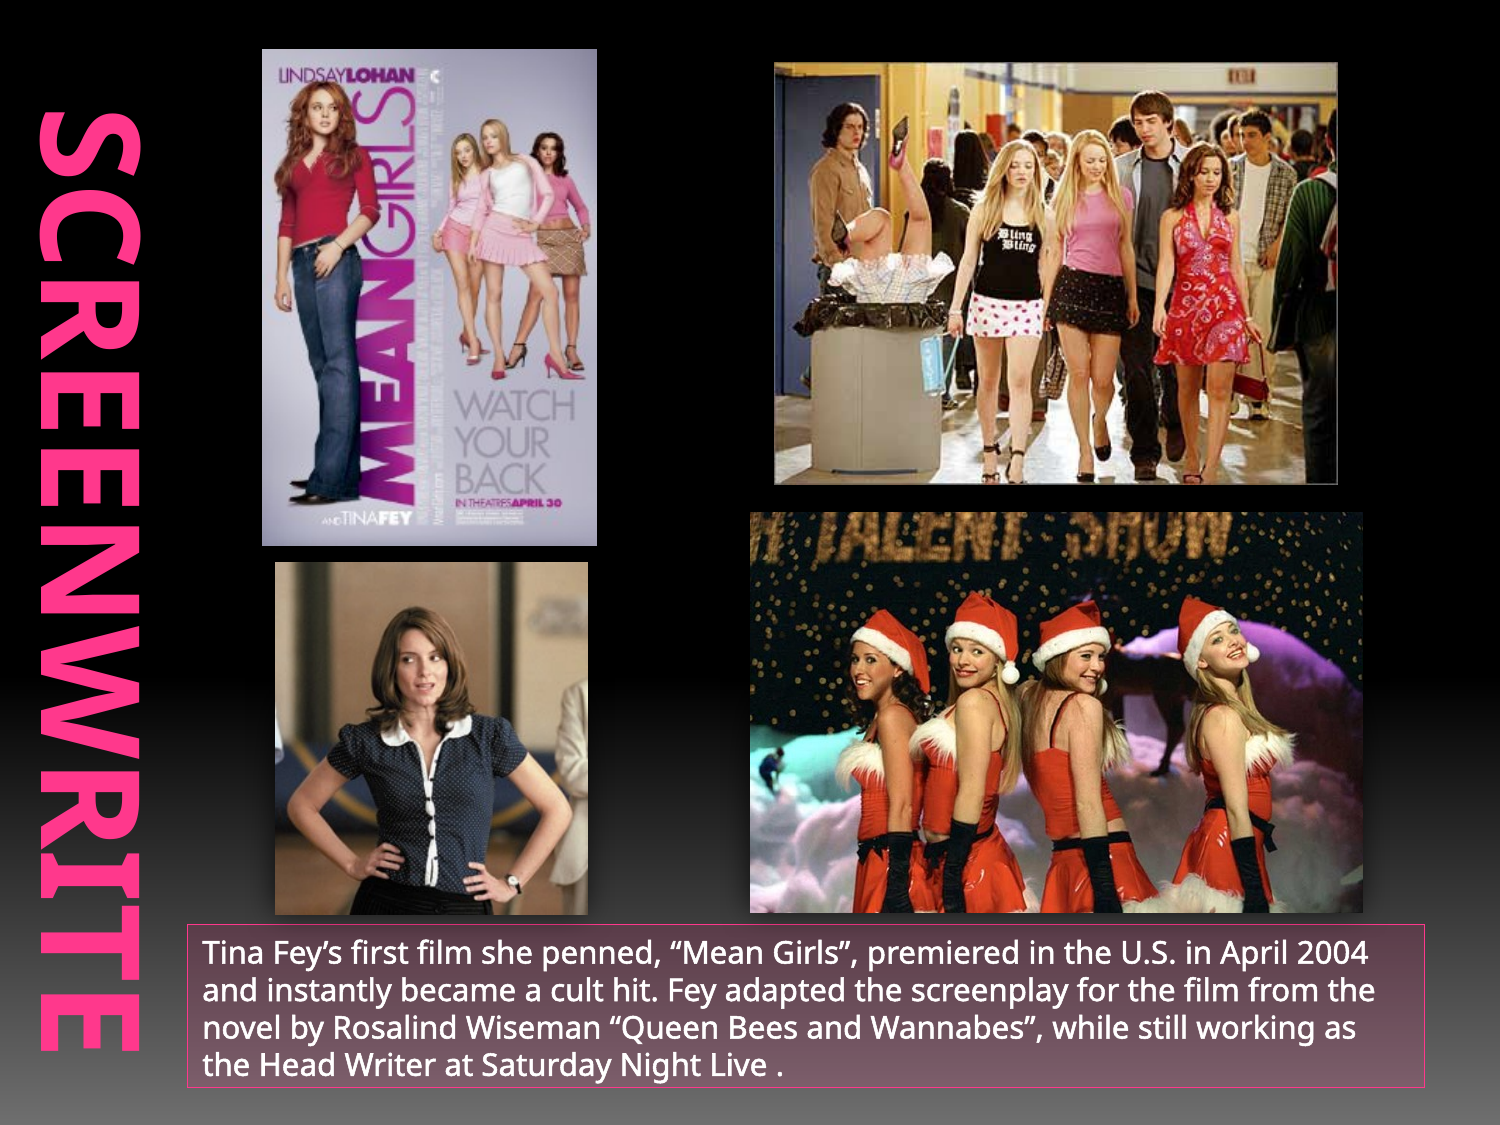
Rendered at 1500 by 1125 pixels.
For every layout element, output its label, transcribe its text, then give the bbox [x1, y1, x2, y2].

list Tina Fey’s first film she penned, “Mean Girls”, premiered in the U.S. in April 2004 and instantly became a cult hit. Fey adapted the screenplay for the film from the novel by Rosalind Wiseman “Queen Bees and Wannabes”, while still working as the Head Writer at Saturday Night Live . [187, 924, 1425, 1088]
picture [274, 562, 588, 916]
picture [262, 49, 598, 546]
picture [774, 62, 1338, 485]
title Screenwriter [36, 24, 186, 1075]
picture [749, 512, 1363, 913]
